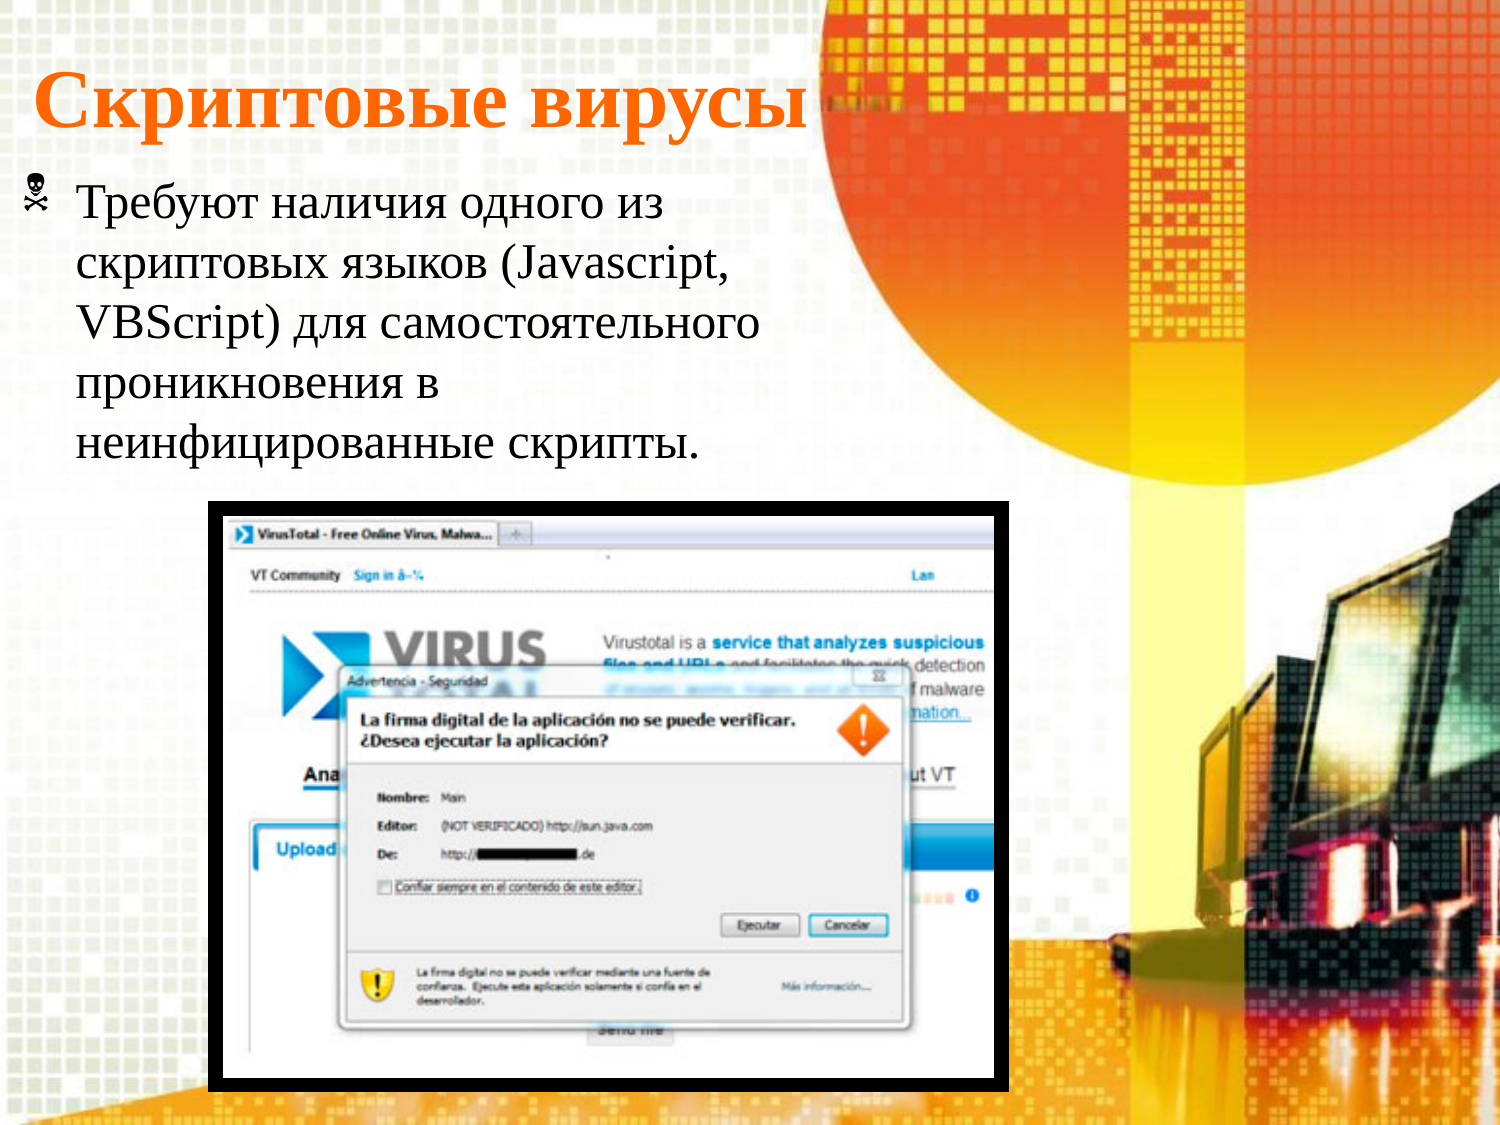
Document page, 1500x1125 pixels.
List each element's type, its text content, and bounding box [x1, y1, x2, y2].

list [222, 515, 995, 1078]
list Требуют наличия одного из скриптовых языков (Javascript, VBScript) для самостоятельного проникновения в неинфицированные скрипты. [4, 160, 833, 493]
picture [0, 0, 1500, 1125]
title Скриптовые вирусы [17, 18, 833, 160]
